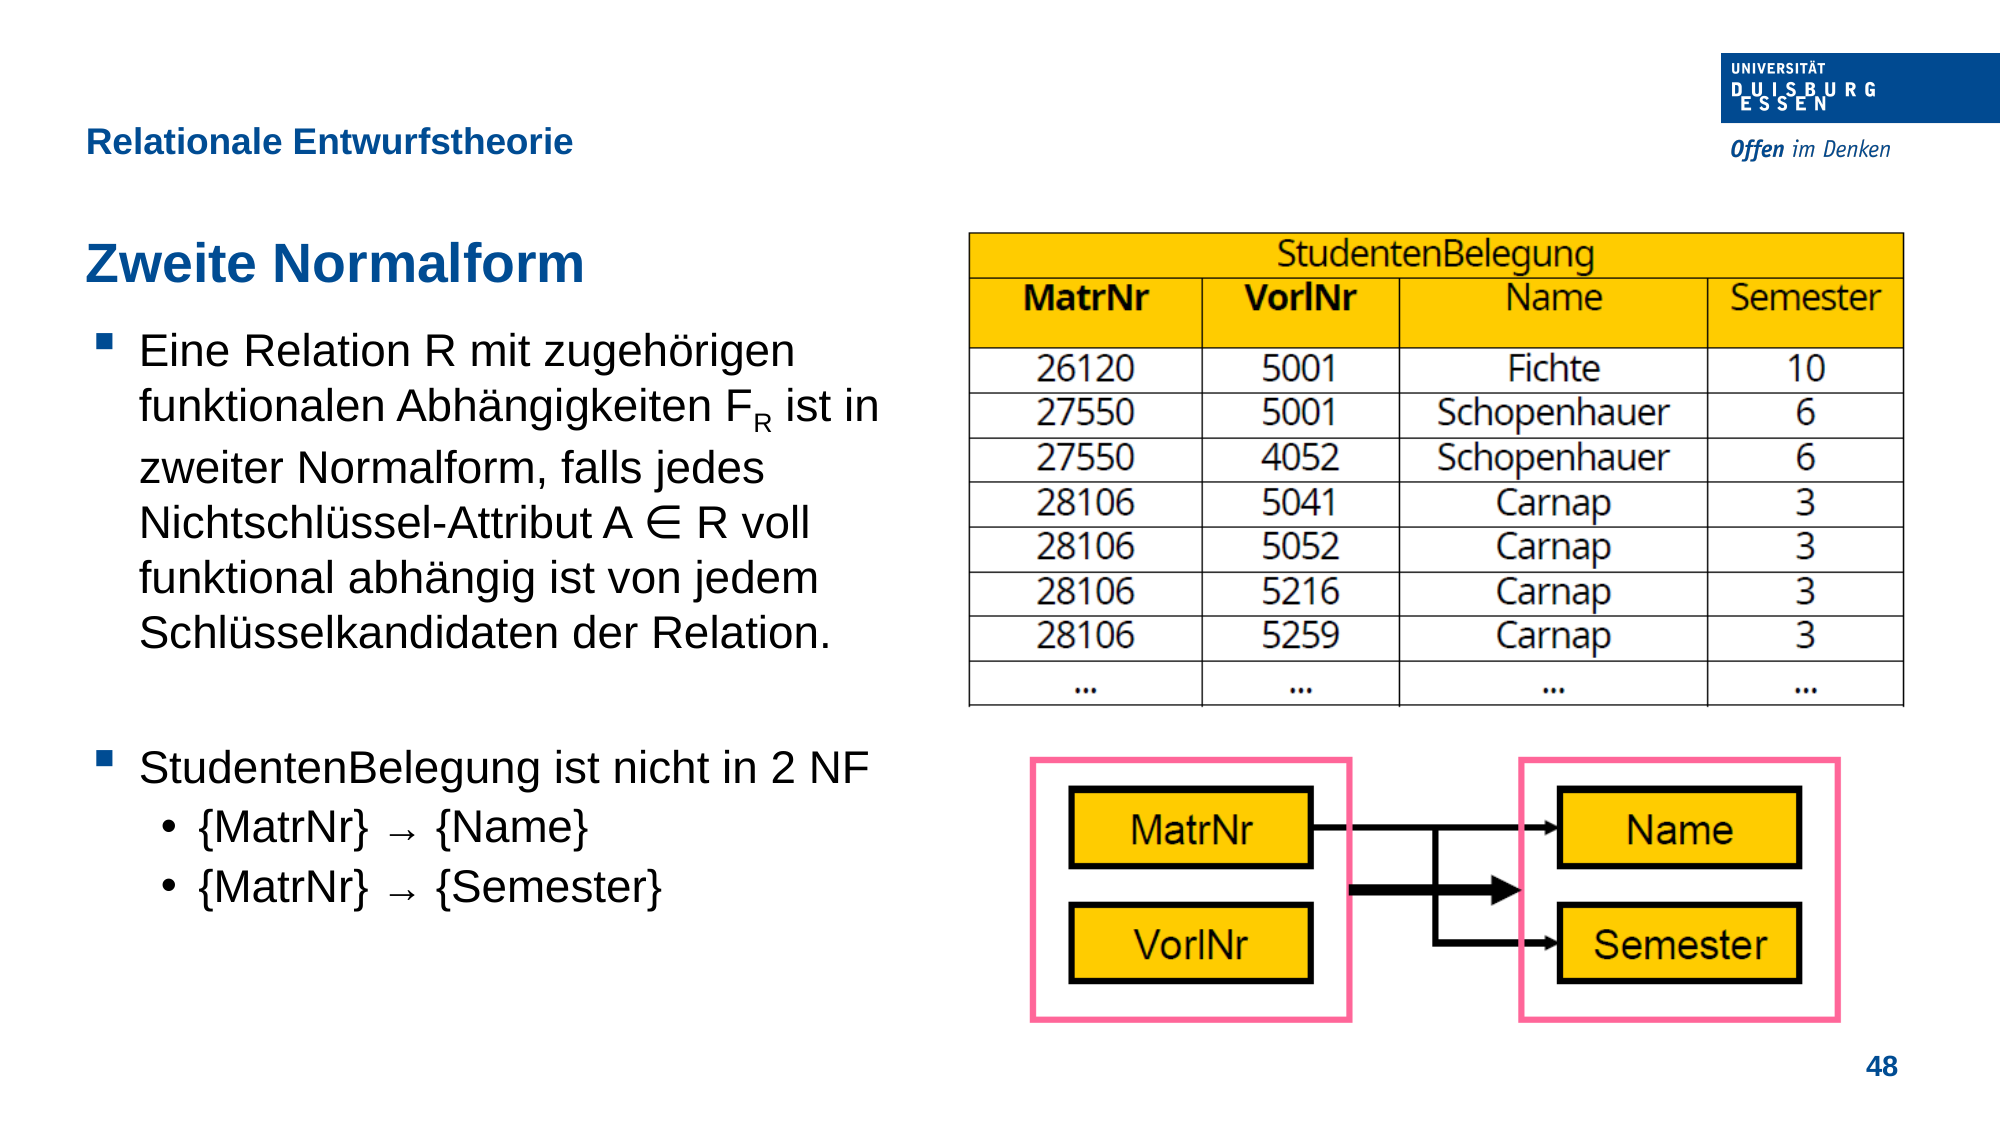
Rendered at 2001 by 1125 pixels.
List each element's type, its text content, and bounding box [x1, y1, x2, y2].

slide_number 48 [1677, 1039, 1914, 1081]
picture [1721, 53, 2000, 162]
list Relationale Entwurfstheorie [85, 122, 1694, 163]
picture [962, 226, 1914, 714]
list Eine Relation R mit zugehörigen funktionalen Abhängigkeiten FR ist in zweiter Normalform, falls jedes Nichtschlüssel-Attribut A ∈ R voll funktional abhängig ist von jedem Schlüsselkandidaten der Relation. StudentenBelegung ist nicht in 2 NF {MatrNr} → {Name} {MatrNr} → {Semester} [85, 313, 1000, 1040]
list Zweite Normalform [85, 227, 962, 303]
picture [1020, 752, 1856, 1028]
